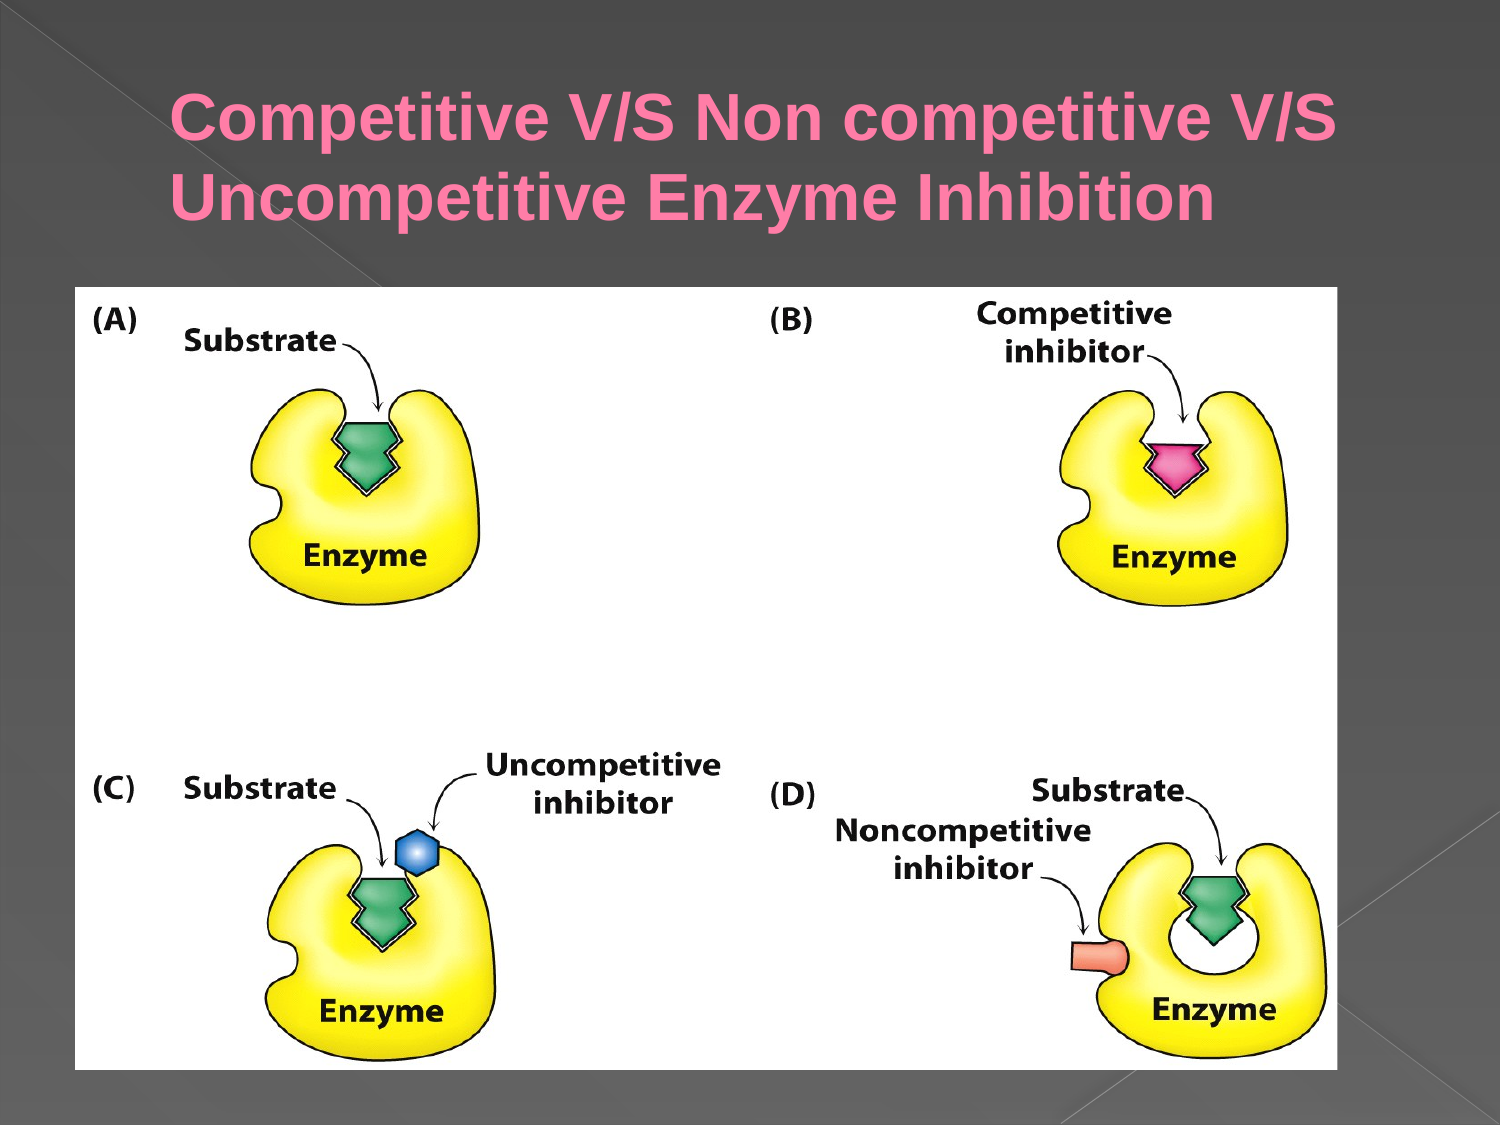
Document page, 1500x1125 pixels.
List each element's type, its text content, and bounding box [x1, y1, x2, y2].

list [74, 287, 1338, 1070]
title Competitive V/S Non competitive V/S Uncompetitive Enzyme Inhibition [75, 45, 1425, 263]
